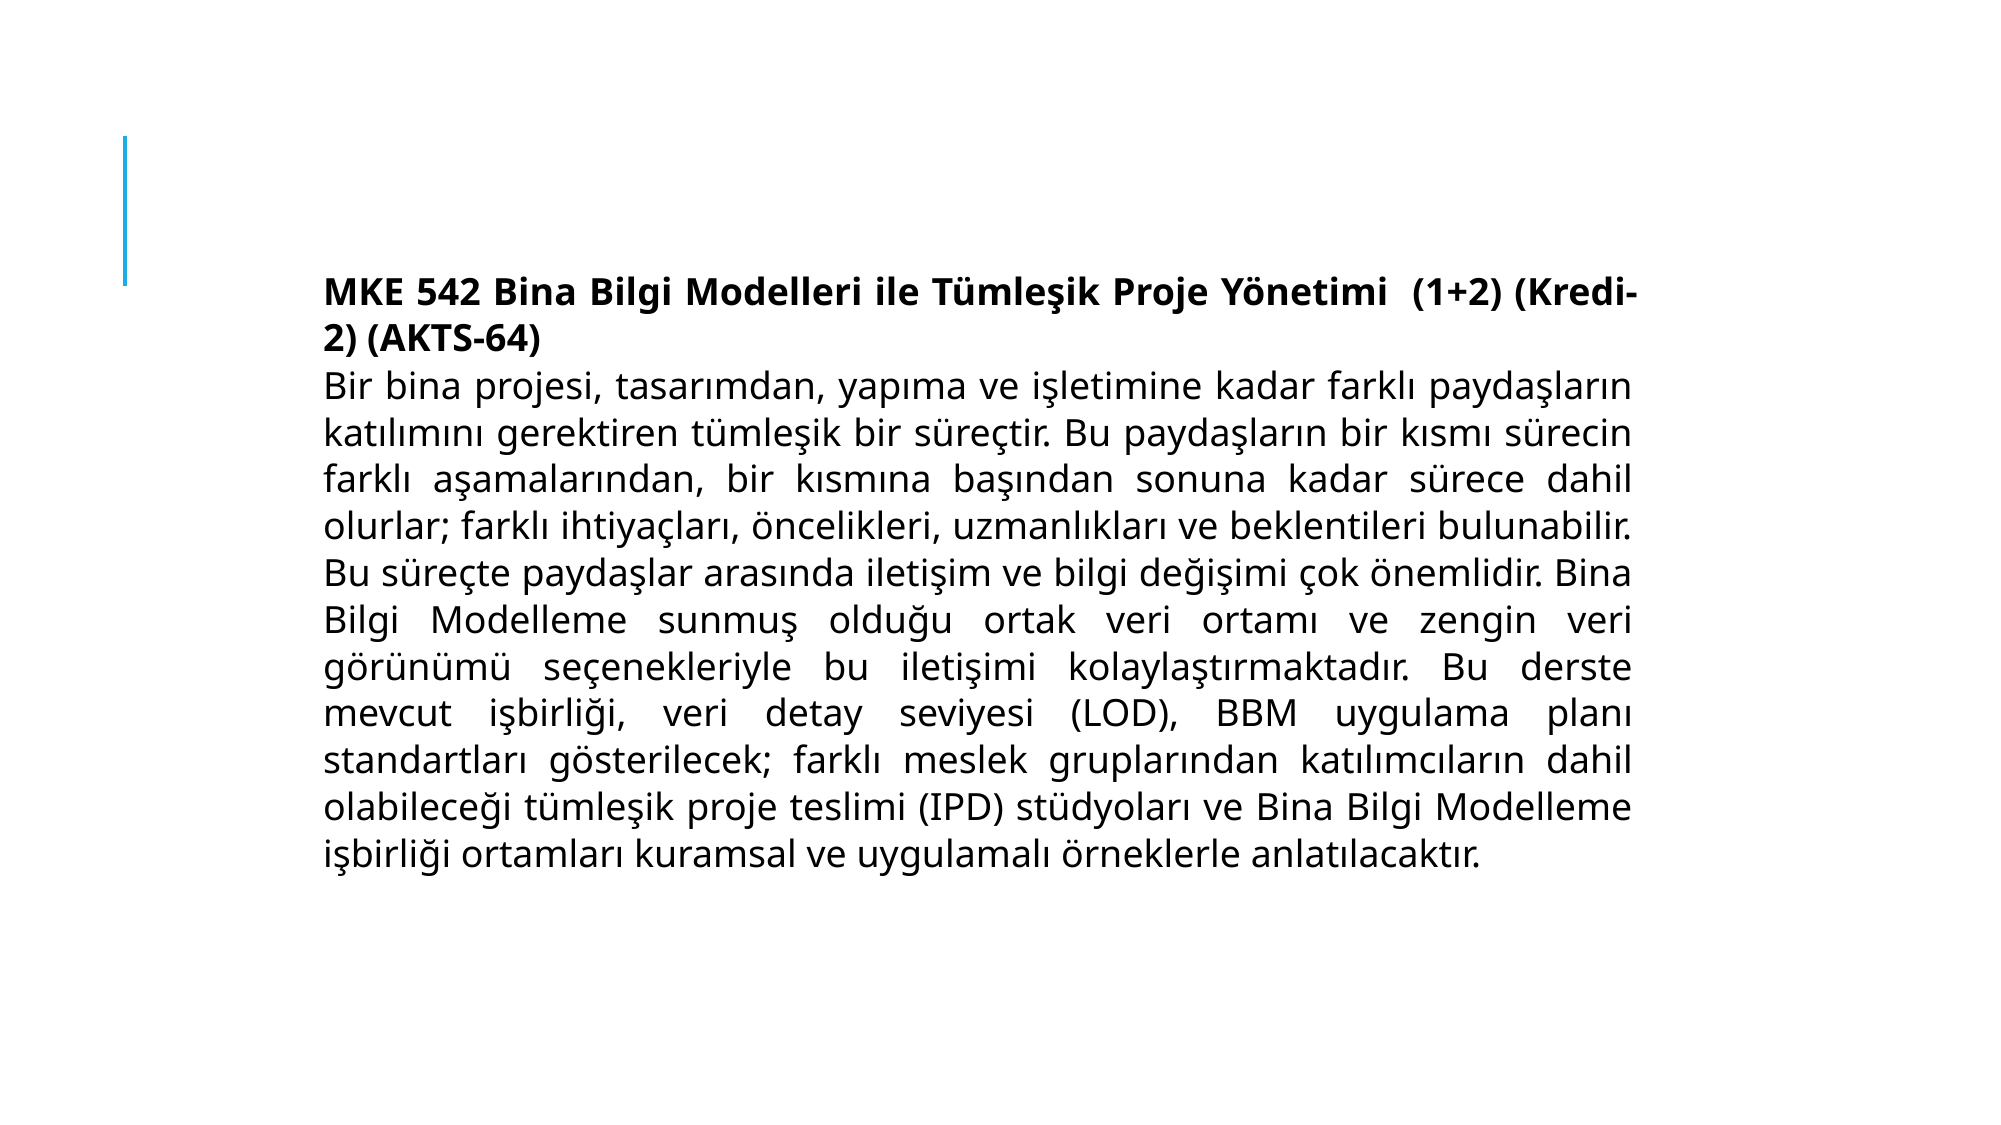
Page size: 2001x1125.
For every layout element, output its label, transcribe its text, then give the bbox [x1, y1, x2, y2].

text_box MKE 542 Bina Bilgi Modelleri ile Tümleşik Proje Yönetimi (1+2) (Kredi-2) (AKTS-64) Bir bina projesi, tasarımdan, yapıma ve işletimine kadar farklı paydaşların katılımını gerektiren tümleşik bir süreçtir. Bu paydaşların bir kısmı sürecin farklı aşamalarından, bir kısmına başından sonuna kadar sürece dahil olurlar; farklı ihtiyaçları, öncelikleri, uzmanlıkları ve beklentileri bulunabilir. Bu süreçte paydaşlar arasında iletişim ve bilgi değişimi çok önemlidir. Bina Bilgi Modelleme sunmuş olduğu ortak veri ortamı ve zengin veri görünümü seçenekleriyle bu iletişimi kolaylaştırmaktadır. Bu derste mevcut işbirliği, veri detay seviyesi (LOD), BBM uygulama planı standartları gösterilecek; farklı meslek gruplarından katılımcıların dahil olabileceği tümleşik proje teslimi (IPD) stüdyoları ve Bina Bilgi Modelleme işbirliği ortamları kuramsal ve uygulamalı örneklerle anlatılacaktır. [308, 259, 1655, 882]
